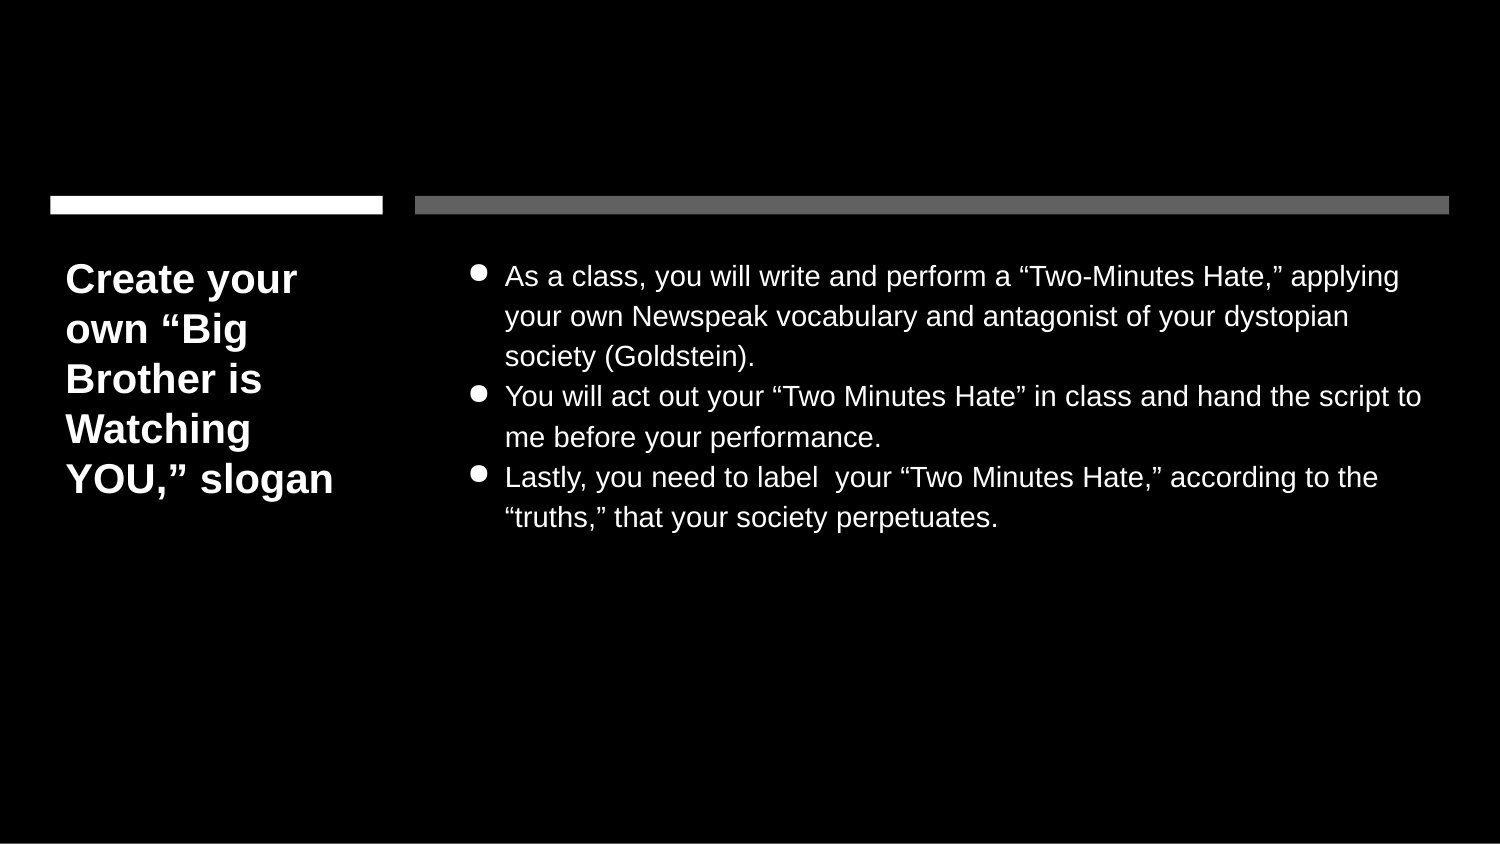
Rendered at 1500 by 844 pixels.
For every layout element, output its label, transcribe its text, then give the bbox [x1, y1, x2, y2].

title Create your own “Big Brother is Watching YOU,” slogan [50, 236, 383, 726]
list As a class, you will write and perform a “Two-Minutes Hate,” applying your own Newspeak vocabulary and antagonist of your dystopian society (Goldstein). You will act out your “Two Minutes Hate” in class and hand the script to me before your performance. Lastly, you need to label your “Two Minutes Hate,” according to the “truths,” that your society perpetuates. [415, 236, 1450, 666]
